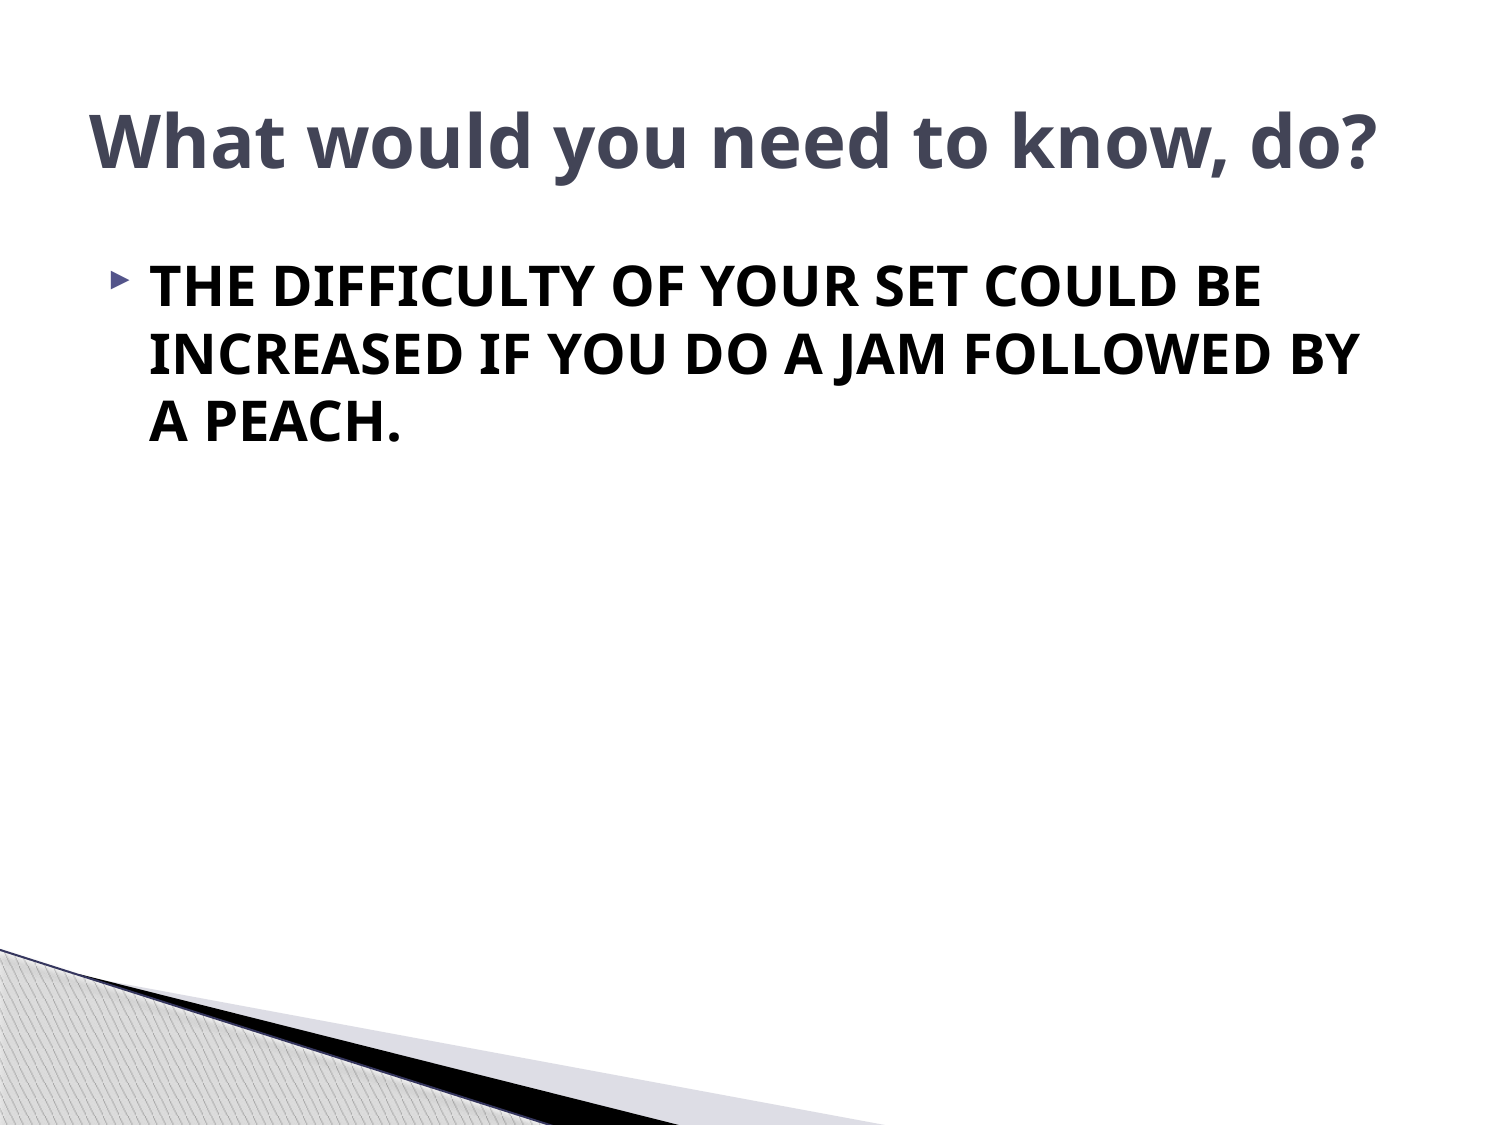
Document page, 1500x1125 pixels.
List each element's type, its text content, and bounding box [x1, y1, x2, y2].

list THE DIFFICULTY OF YOUR SET COULD BE INCREASED IF YOU DO A JAM FOLLOWED BY A PEACH. [75, 243, 1425, 986]
title What would you need to know, do? [75, 45, 1425, 233]
